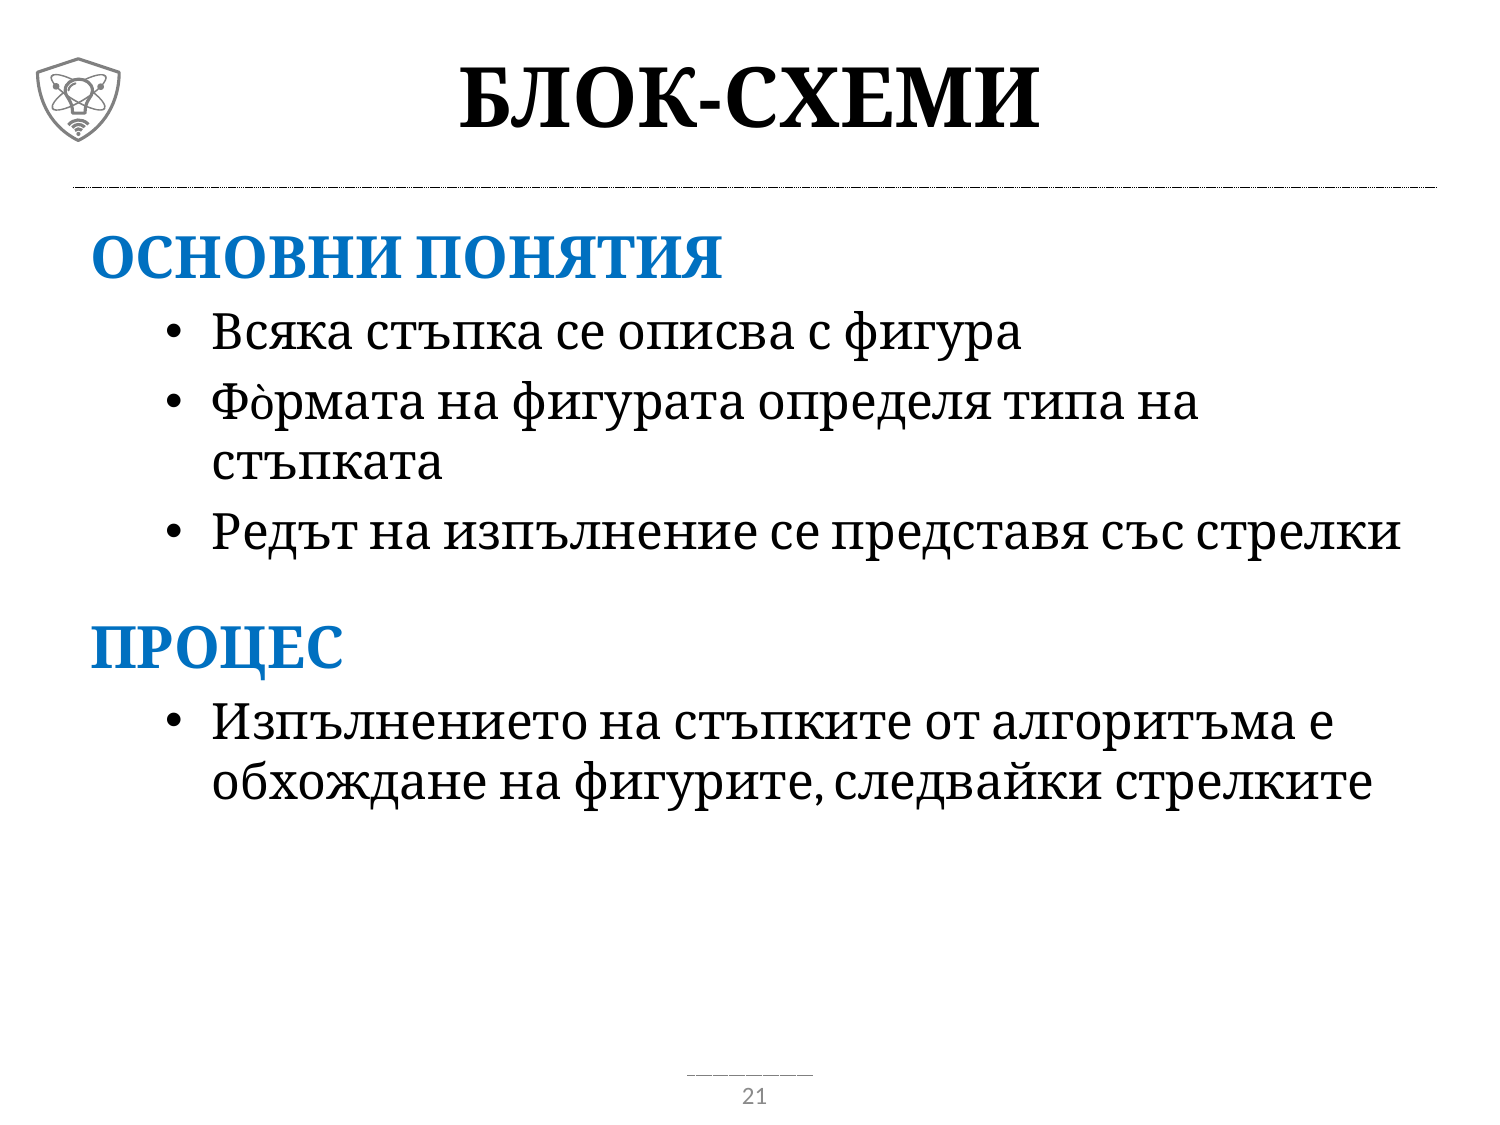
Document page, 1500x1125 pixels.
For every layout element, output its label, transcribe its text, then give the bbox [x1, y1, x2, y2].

title Блок-схеми [0, 0, 1500, 188]
slide_number 21 [579, 1065, 930, 1125]
list Основни понятия Всяка стъпка се описва с фигура Фòрмата на фигурата определя типа на стъпката Редът на изпълнение се представя със стрелки Процес Изпълнението на стъпките от алгоритъма е обхождане на фигурите, следвайки стрелките [75, 212, 1450, 1063]
